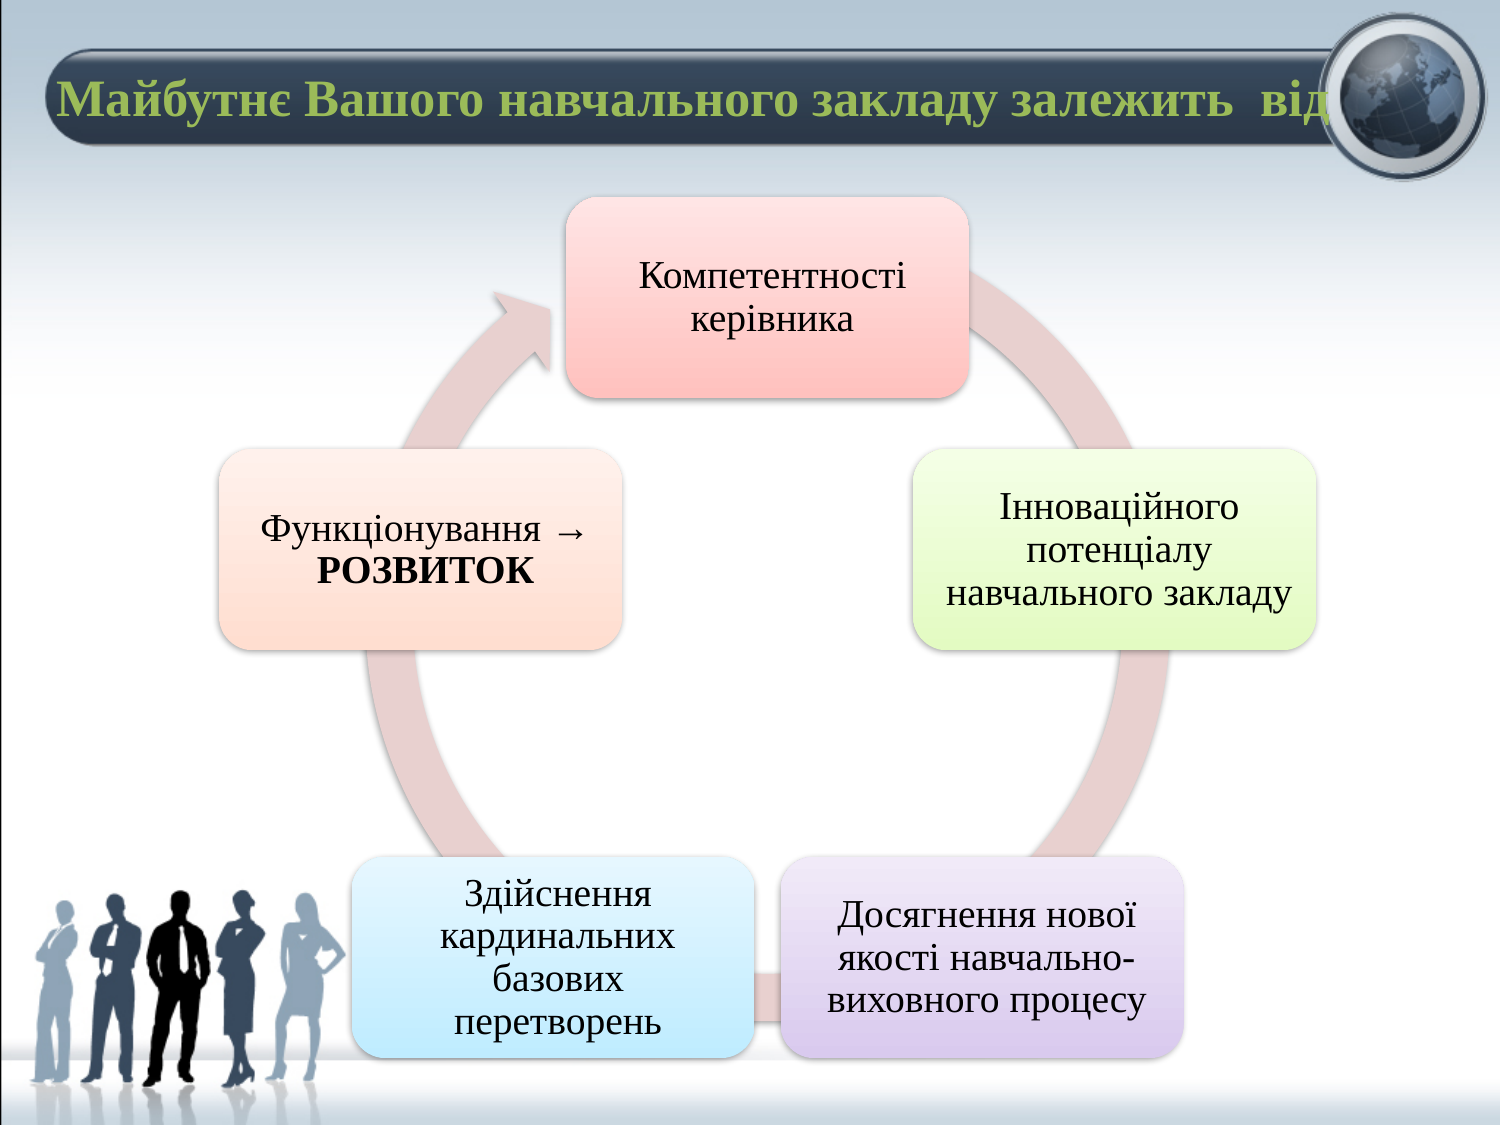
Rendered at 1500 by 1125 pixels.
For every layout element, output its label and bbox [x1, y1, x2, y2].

text_box [76, 195, 1459, 1059]
picture [0, 0, 1500, 1125]
